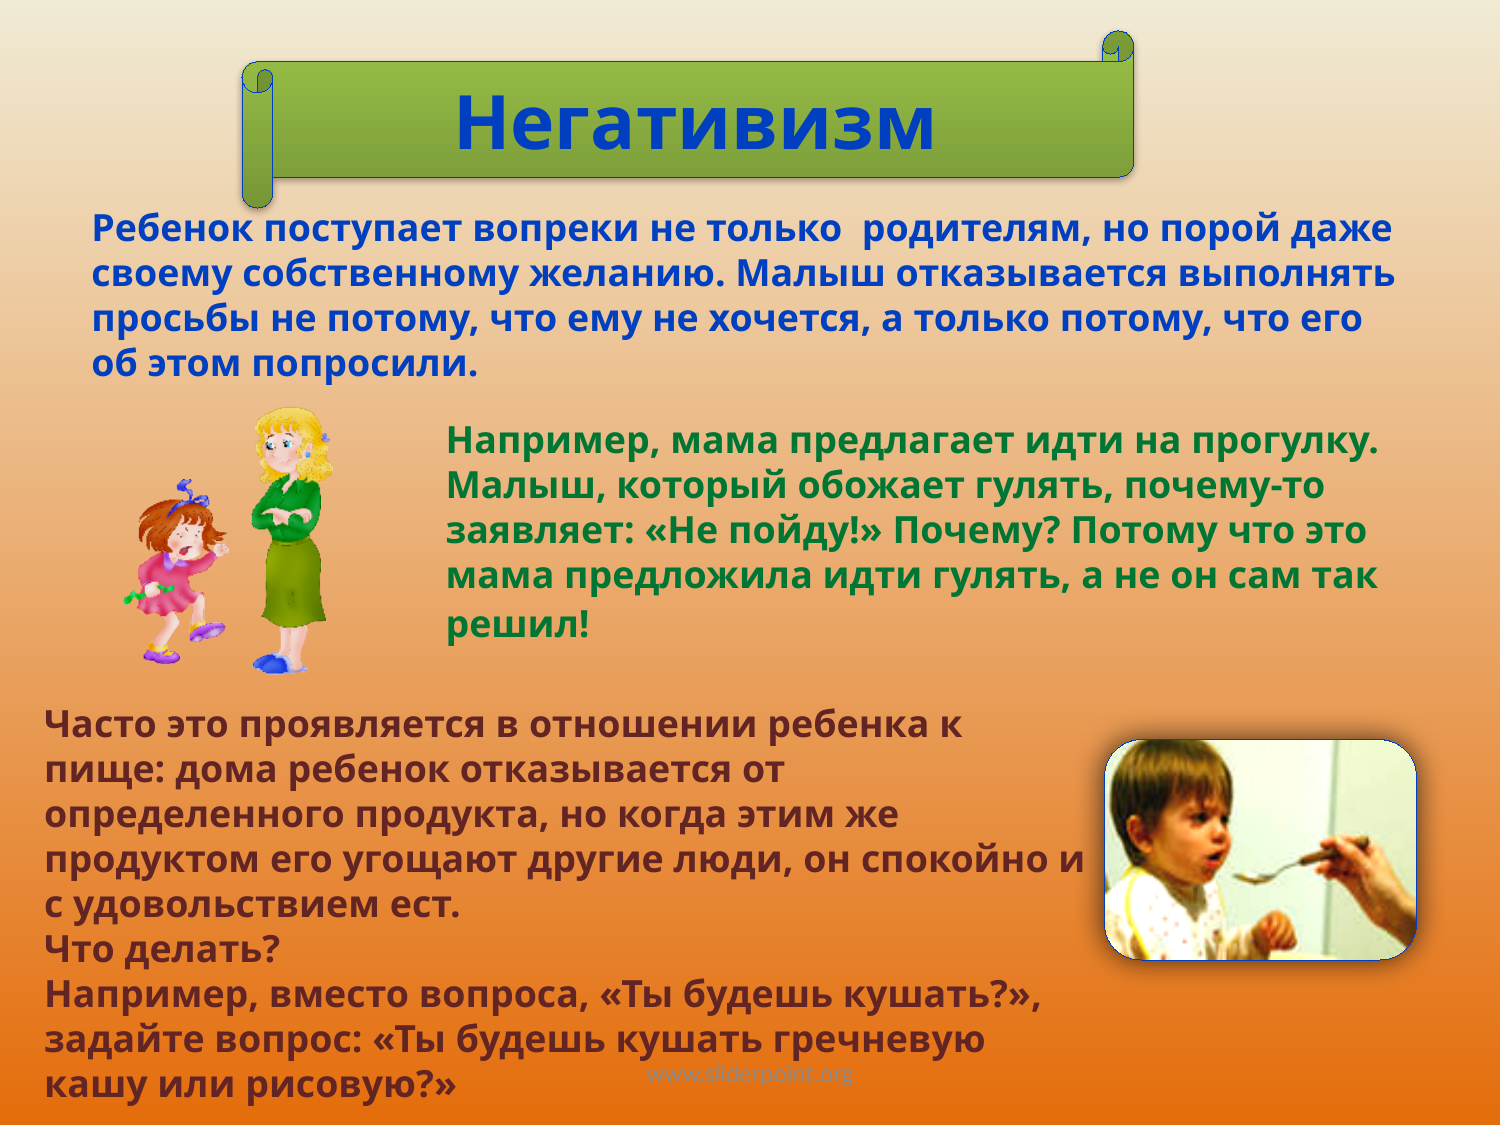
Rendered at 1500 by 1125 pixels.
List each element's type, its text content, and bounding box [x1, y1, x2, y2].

text_box Например, мама предлагает идти на прогулку. Малыш, который обожает гулять, почему-то заявляет: «Не пойду!» Почему? Потому что это мама предложила идти гулять, а не он сам так решил! [430, 408, 1438, 654]
picture [1104, 739, 1417, 961]
footer www.sliderpoint.org [512, 1042, 988, 1103]
picture [111, 396, 337, 684]
text_box Негативизм [241, 30, 1134, 196]
text_box Ребенок поступает вопреки не только родителям, но порой даже своему собственному желанию. Малыш отказывается выполнять просьбы не потому, что ему не хочется, а только потому, что его об этом попросили. [76, 196, 1424, 392]
text_box Часто это проявляется в отношении ребенка к пище: дома ребенок отказывается от определенного продукта, но когда этим же продуктом его угощают другие люди, он спокойно и с удовольствием ест. Что делать? Например, вместо вопроса, «Ты будешь кушать?», задайте вопрос: «Ты будешь кушать гречневую кашу или рисовую?» [29, 692, 1105, 1113]
